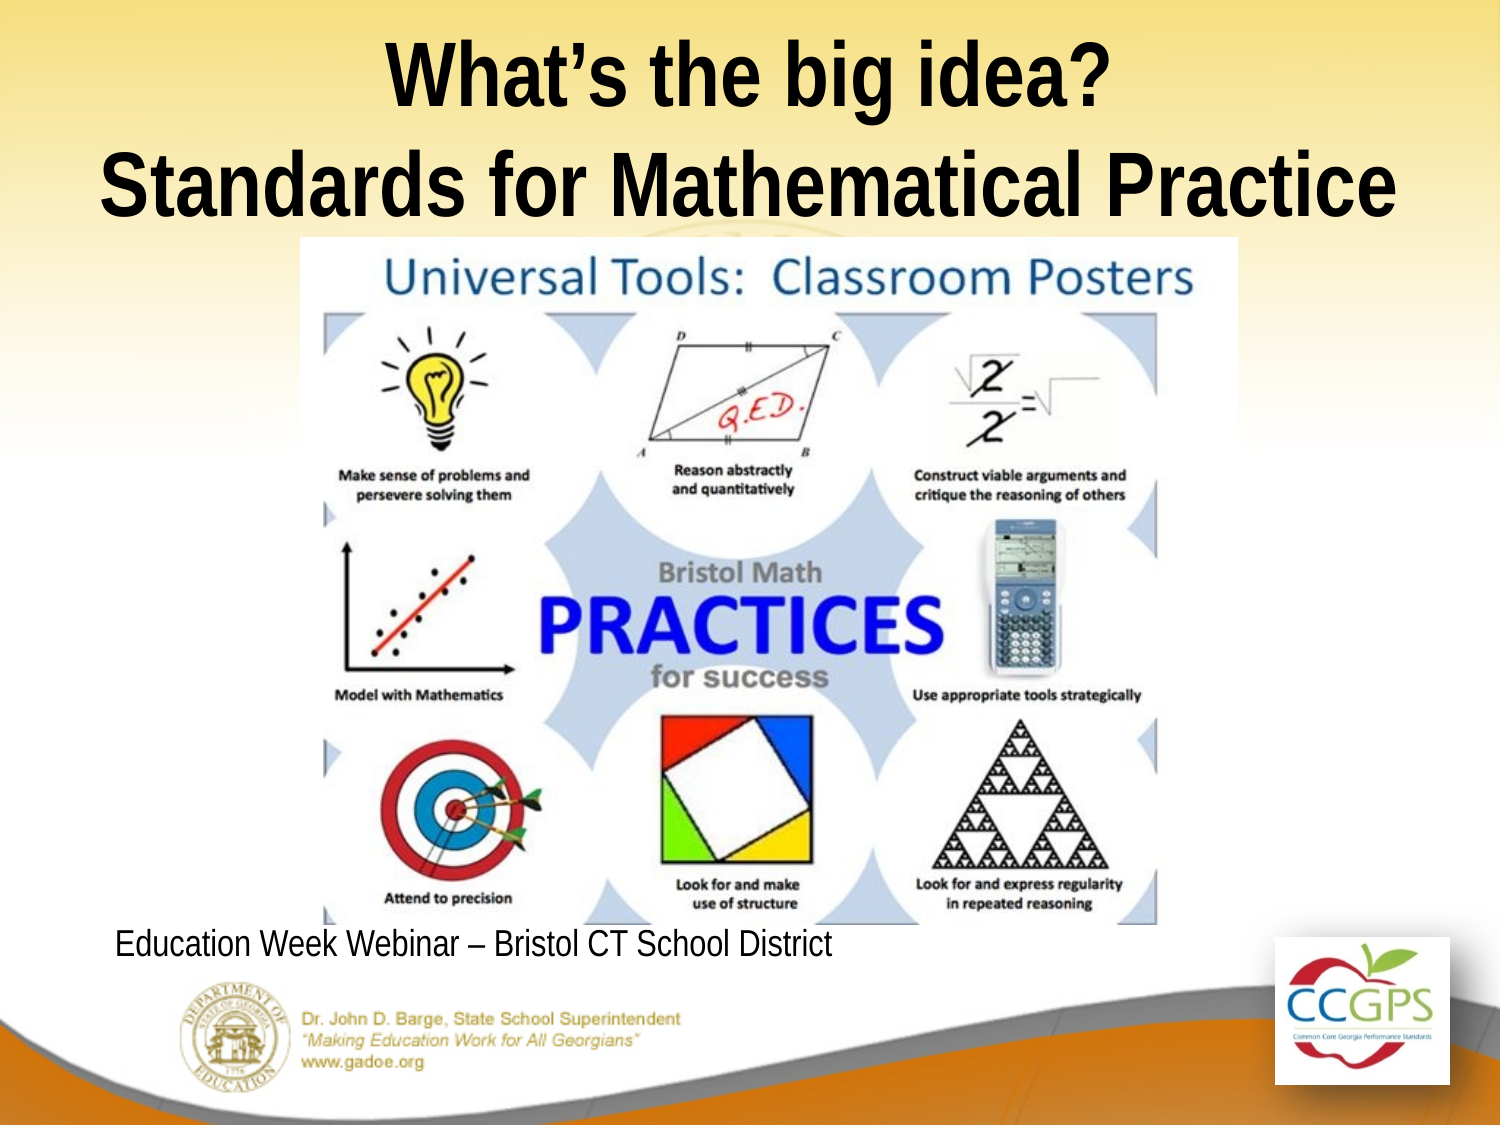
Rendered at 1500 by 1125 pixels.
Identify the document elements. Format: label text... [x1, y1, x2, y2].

subtitle Education Week Webinar – Bristol CT School District [24, 262, 1463, 1051]
picture [0, 0, 1500, 1125]
title What’s the big idea? Standards for Mathematical Practice [37, 37, 1463, 213]
